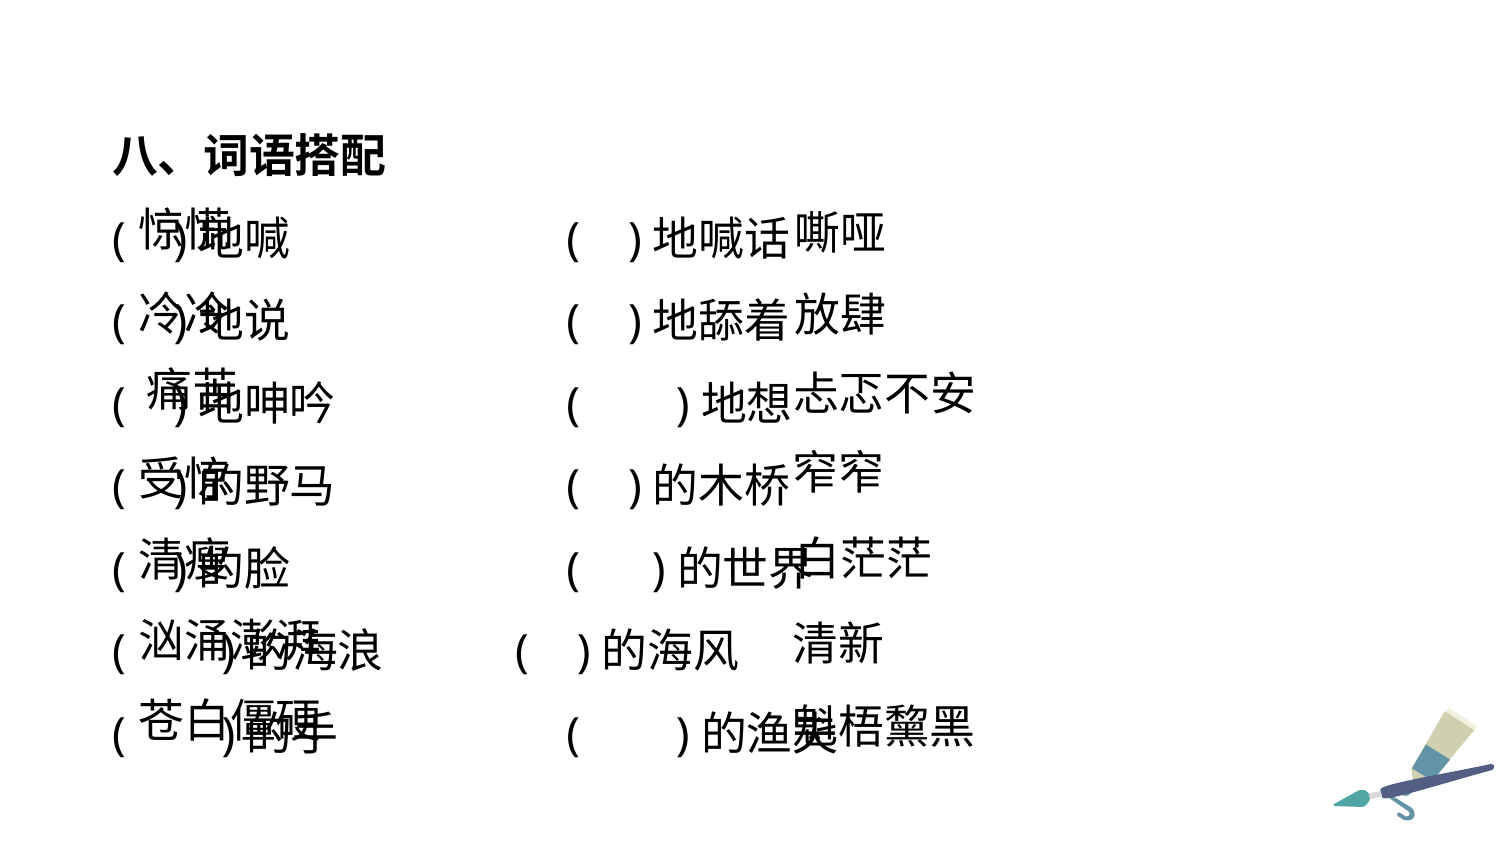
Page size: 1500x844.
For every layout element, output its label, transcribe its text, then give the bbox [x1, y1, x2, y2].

text_box 嘶哑 [779, 196, 902, 267]
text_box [1358, 708, 1481, 844]
text_box 清新 [777, 607, 899, 678]
text_box 冷冷 [124, 277, 246, 348]
text_box 窄窄 [777, 436, 899, 507]
text_box 汹涌澎湃 [124, 604, 337, 674]
text_box 受惊 [124, 442, 246, 512]
text_box 放肆 [779, 278, 902, 349]
text_box 白茫茫 [779, 521, 947, 592]
text_box 清瘦 [124, 523, 246, 593]
text_box 魁梧黧黑 [777, 690, 991, 761]
text_box 惊慌 [124, 192, 246, 263]
text_box 八、词语搭配 ( )地喊 ( )地喊话 ( )地说 ( )地舔着 ( )地呻吟 ( )地想 ( )的野马 ( )的木桥 ( )的脸 ( )的世界 ( )的海浪 ( )的海风 ( )的手 ( )的渔夫 [97, 92, 1471, 844]
text_box 苍白僵硬 [124, 684, 337, 755]
text_box 痛苦 [131, 352, 253, 423]
text_box 忐忑不安 [778, 356, 992, 427]
